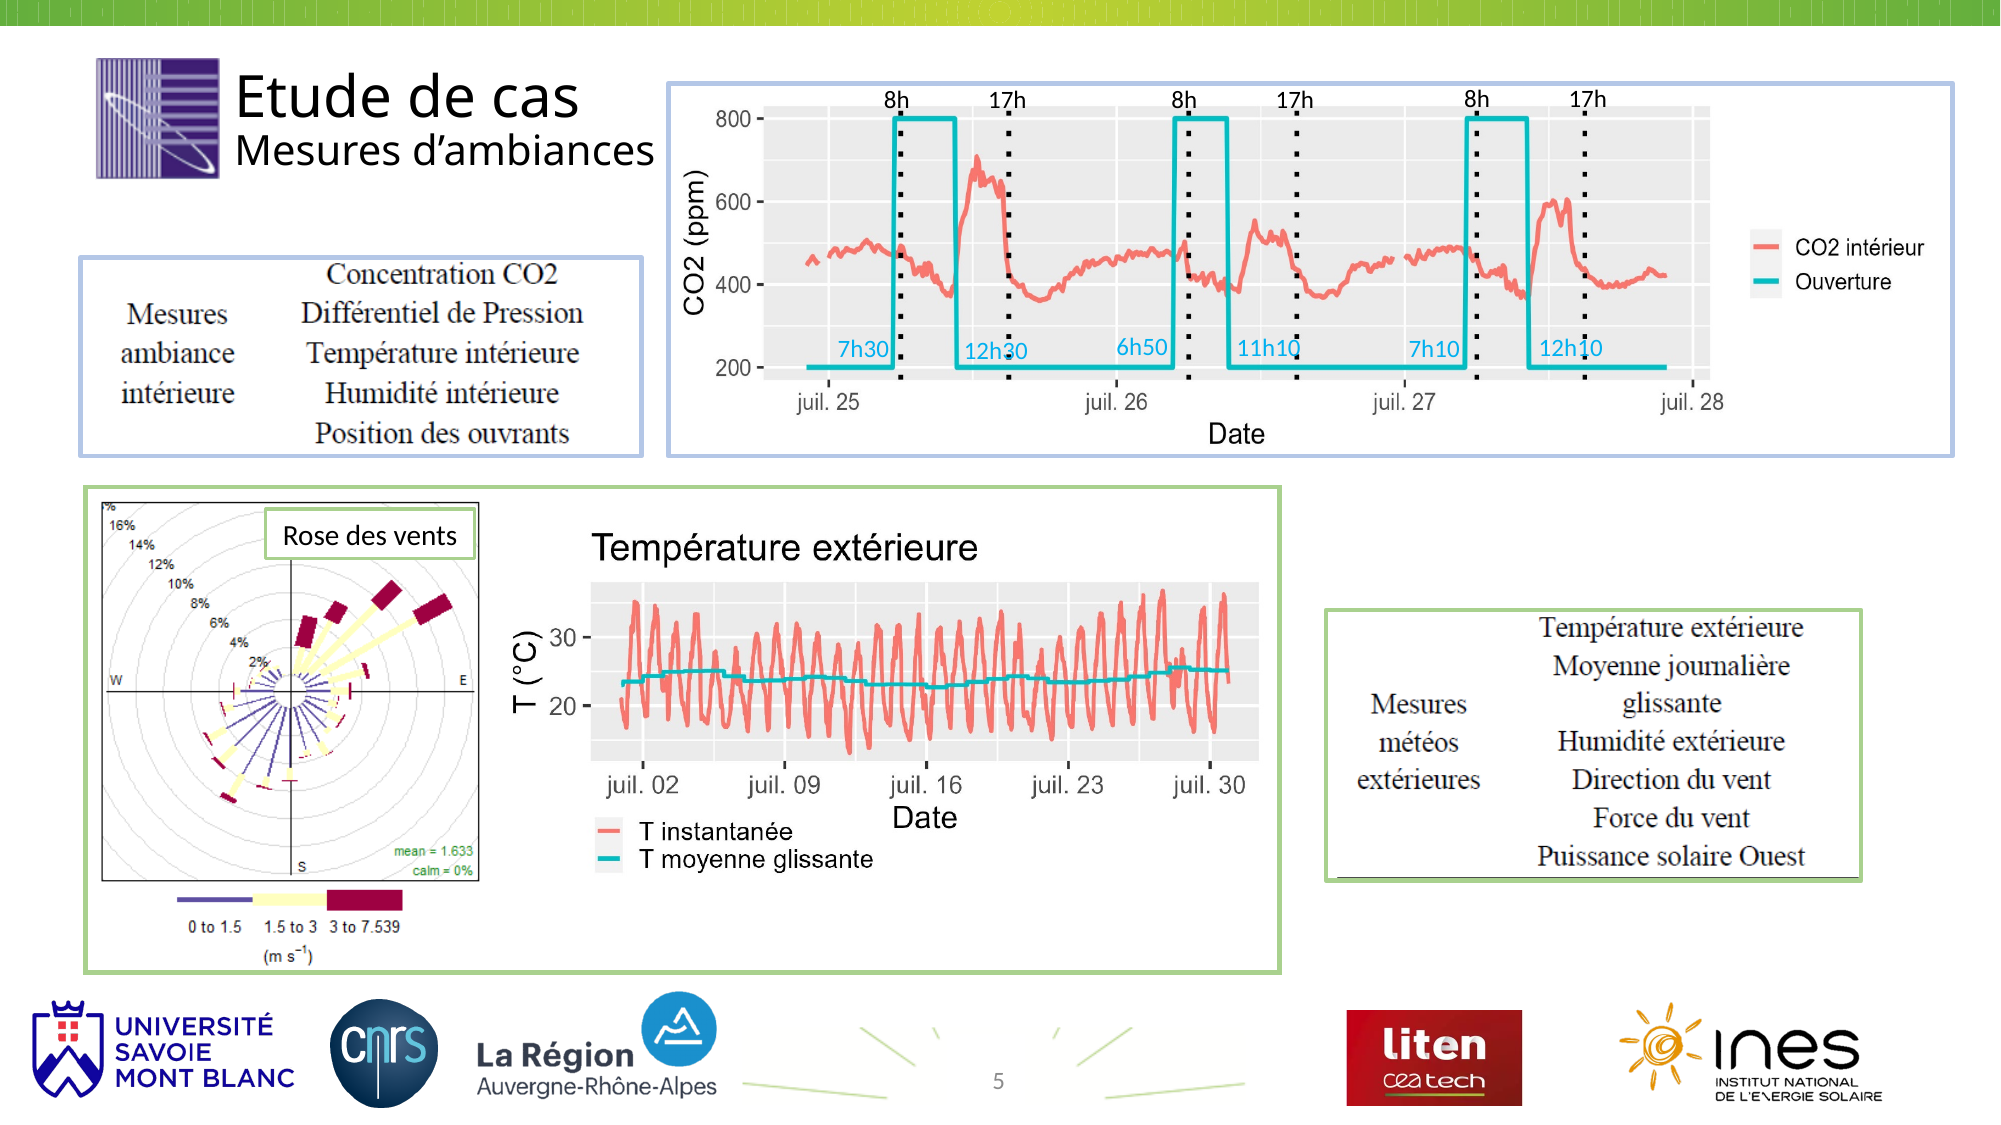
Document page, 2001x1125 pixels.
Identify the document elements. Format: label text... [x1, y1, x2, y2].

picture [19, 989, 307, 1118]
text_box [62, 486, 1280, 973]
picture [476, 989, 1264, 1105]
slide_number 5 [955, 1049, 1042, 1110]
picture [1610, 994, 1891, 1109]
picture [575, 808, 887, 882]
picture [330, 999, 438, 1108]
picture [95, 58, 219, 180]
title Etude de cas Mesures d’ambiances [219, 52, 1514, 190]
picture [1328, 612, 1859, 879]
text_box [670, 75, 1951, 454]
picture [1344, 1010, 1525, 1106]
picture [82, 259, 640, 454]
